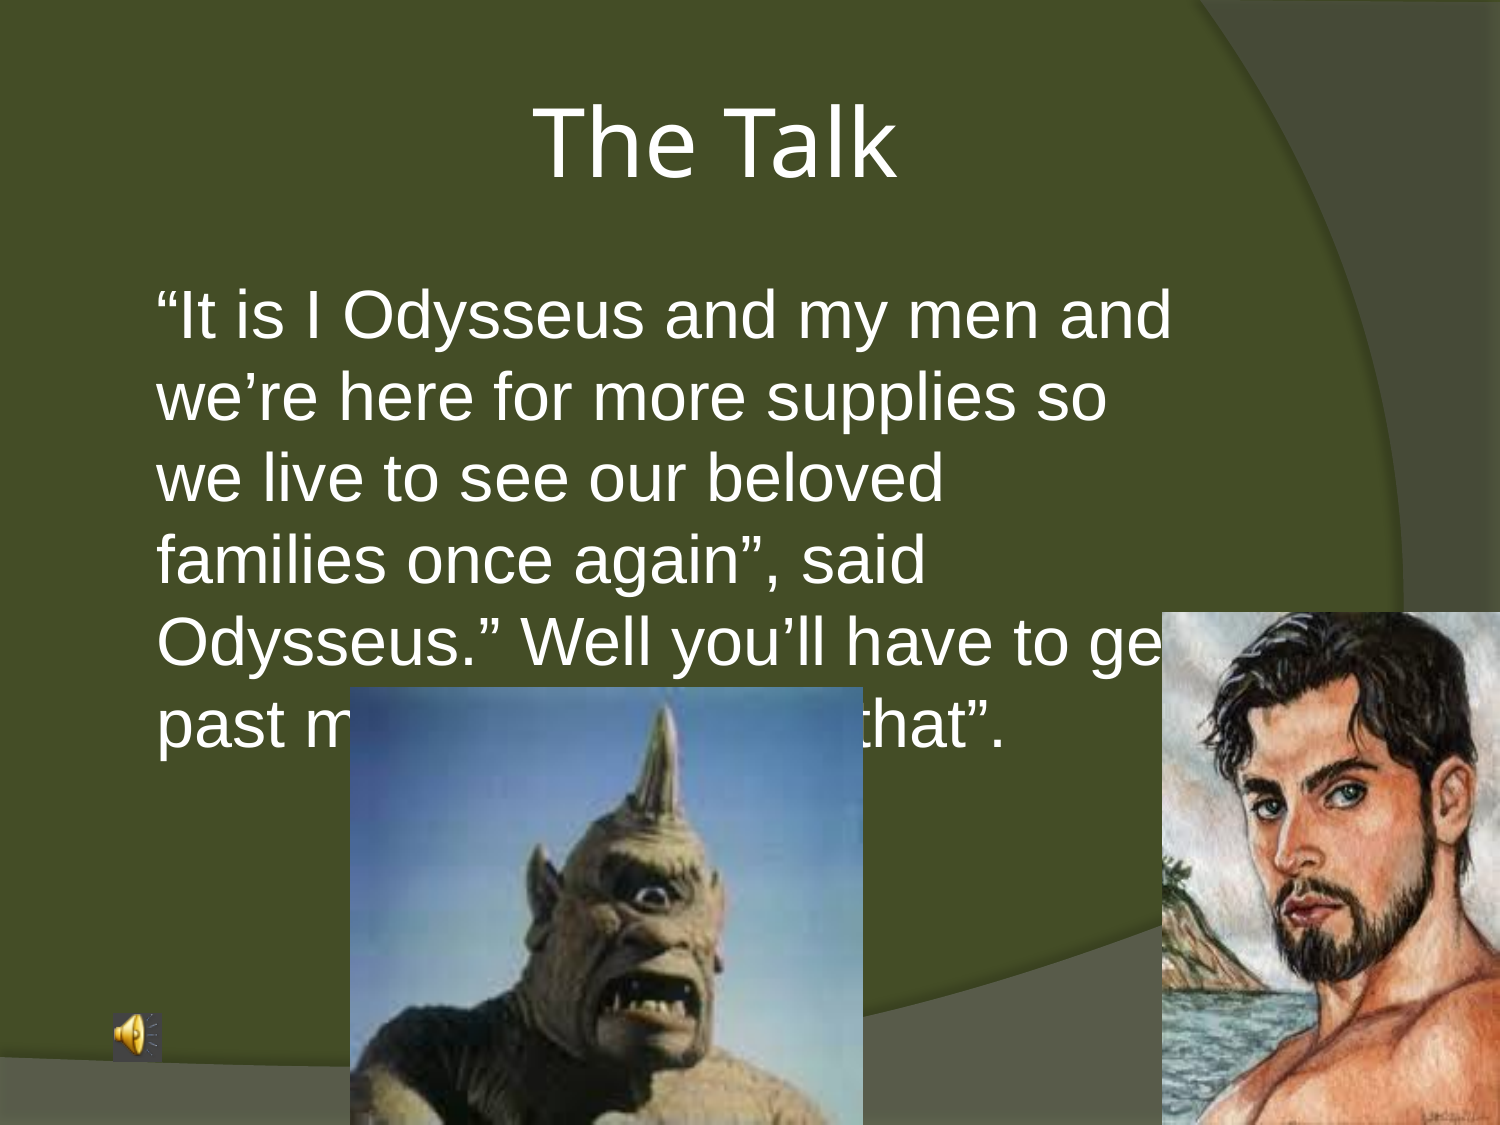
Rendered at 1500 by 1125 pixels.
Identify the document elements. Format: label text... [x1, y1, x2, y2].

list “It is I Odysseus and my men and we’re here for more supplies so we live to see our beloved families once again”, said Odysseus.” Well you’ll have to get past me in 'order to do that”. [75, 262, 1200, 775]
picture [112, 1012, 163, 1063]
picture [349, 687, 863, 1125]
title The Talk [75, 45, 1300, 233]
picture [1162, 612, 1500, 1125]
